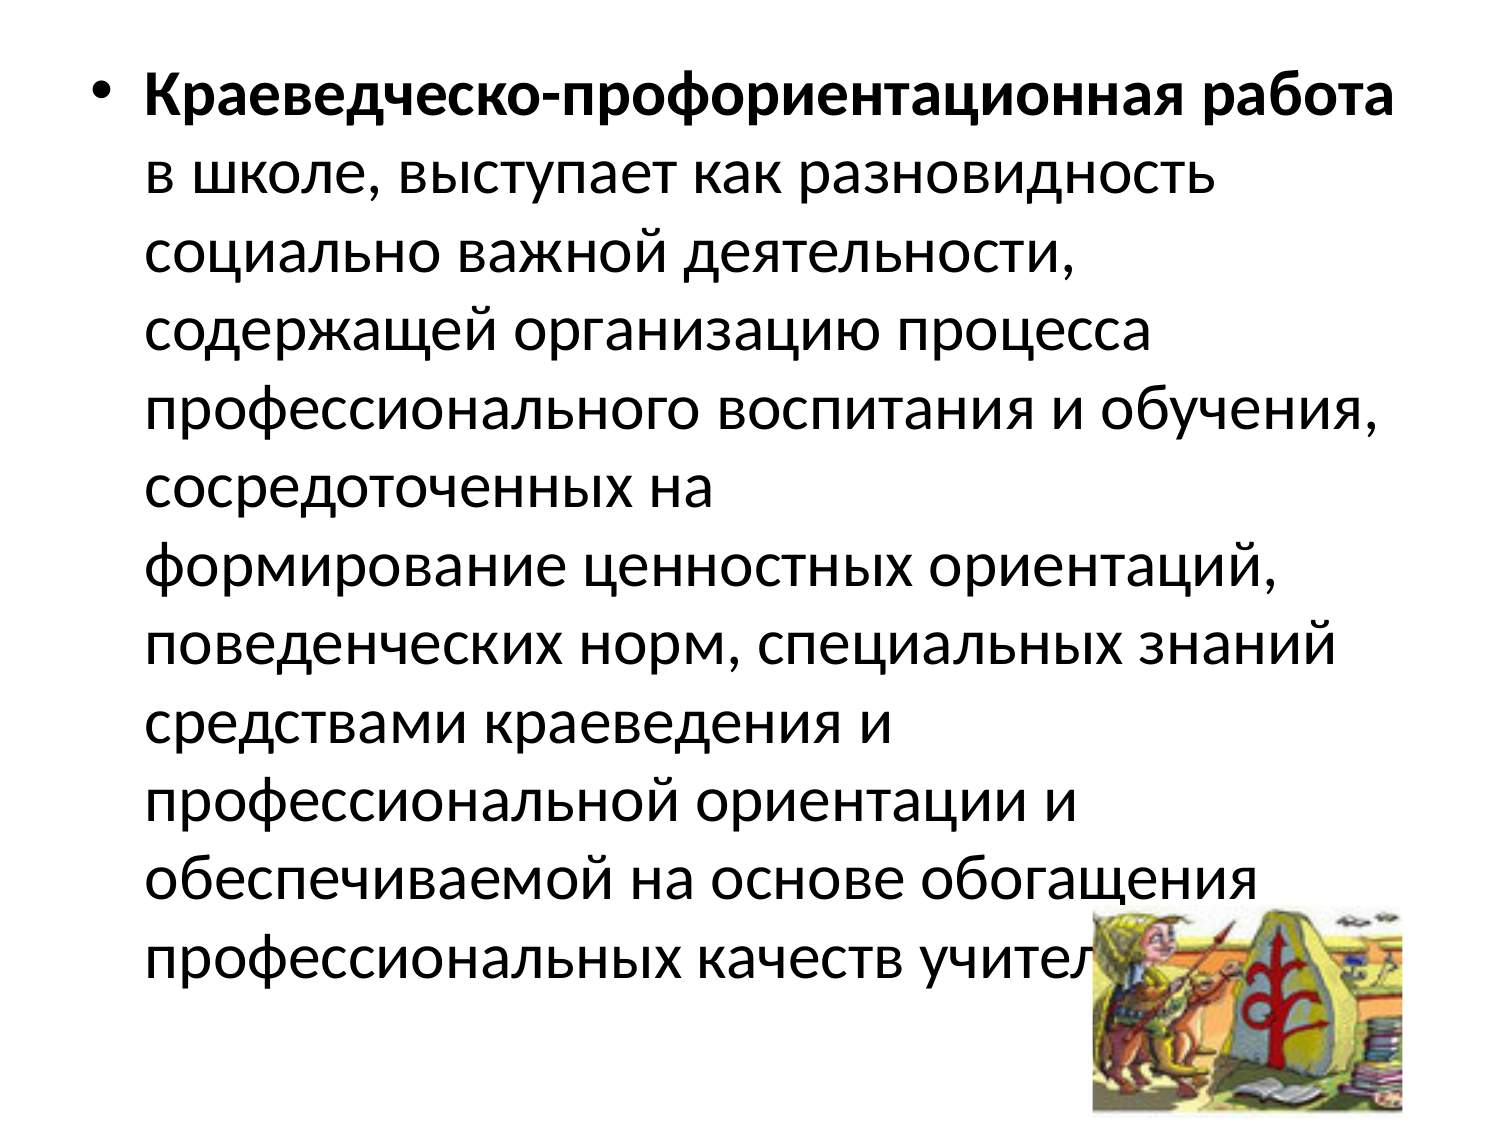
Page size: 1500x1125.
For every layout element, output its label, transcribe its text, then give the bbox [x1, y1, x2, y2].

picture [1092, 904, 1403, 1118]
list Краеведческо-профориентационная работа в школе, выступает как разновидность социально важной деятельности, содержащей организацию процесса профессионального воспитания и обучения, сосредоточенных на формирование ценностных ориентаций, поведенческих норм, специальных знаний средствами краеведения и профессиональной ориентации и обеспечиваемой на основе обогащения профессиональных качеств учителей [75, 42, 1425, 1005]
